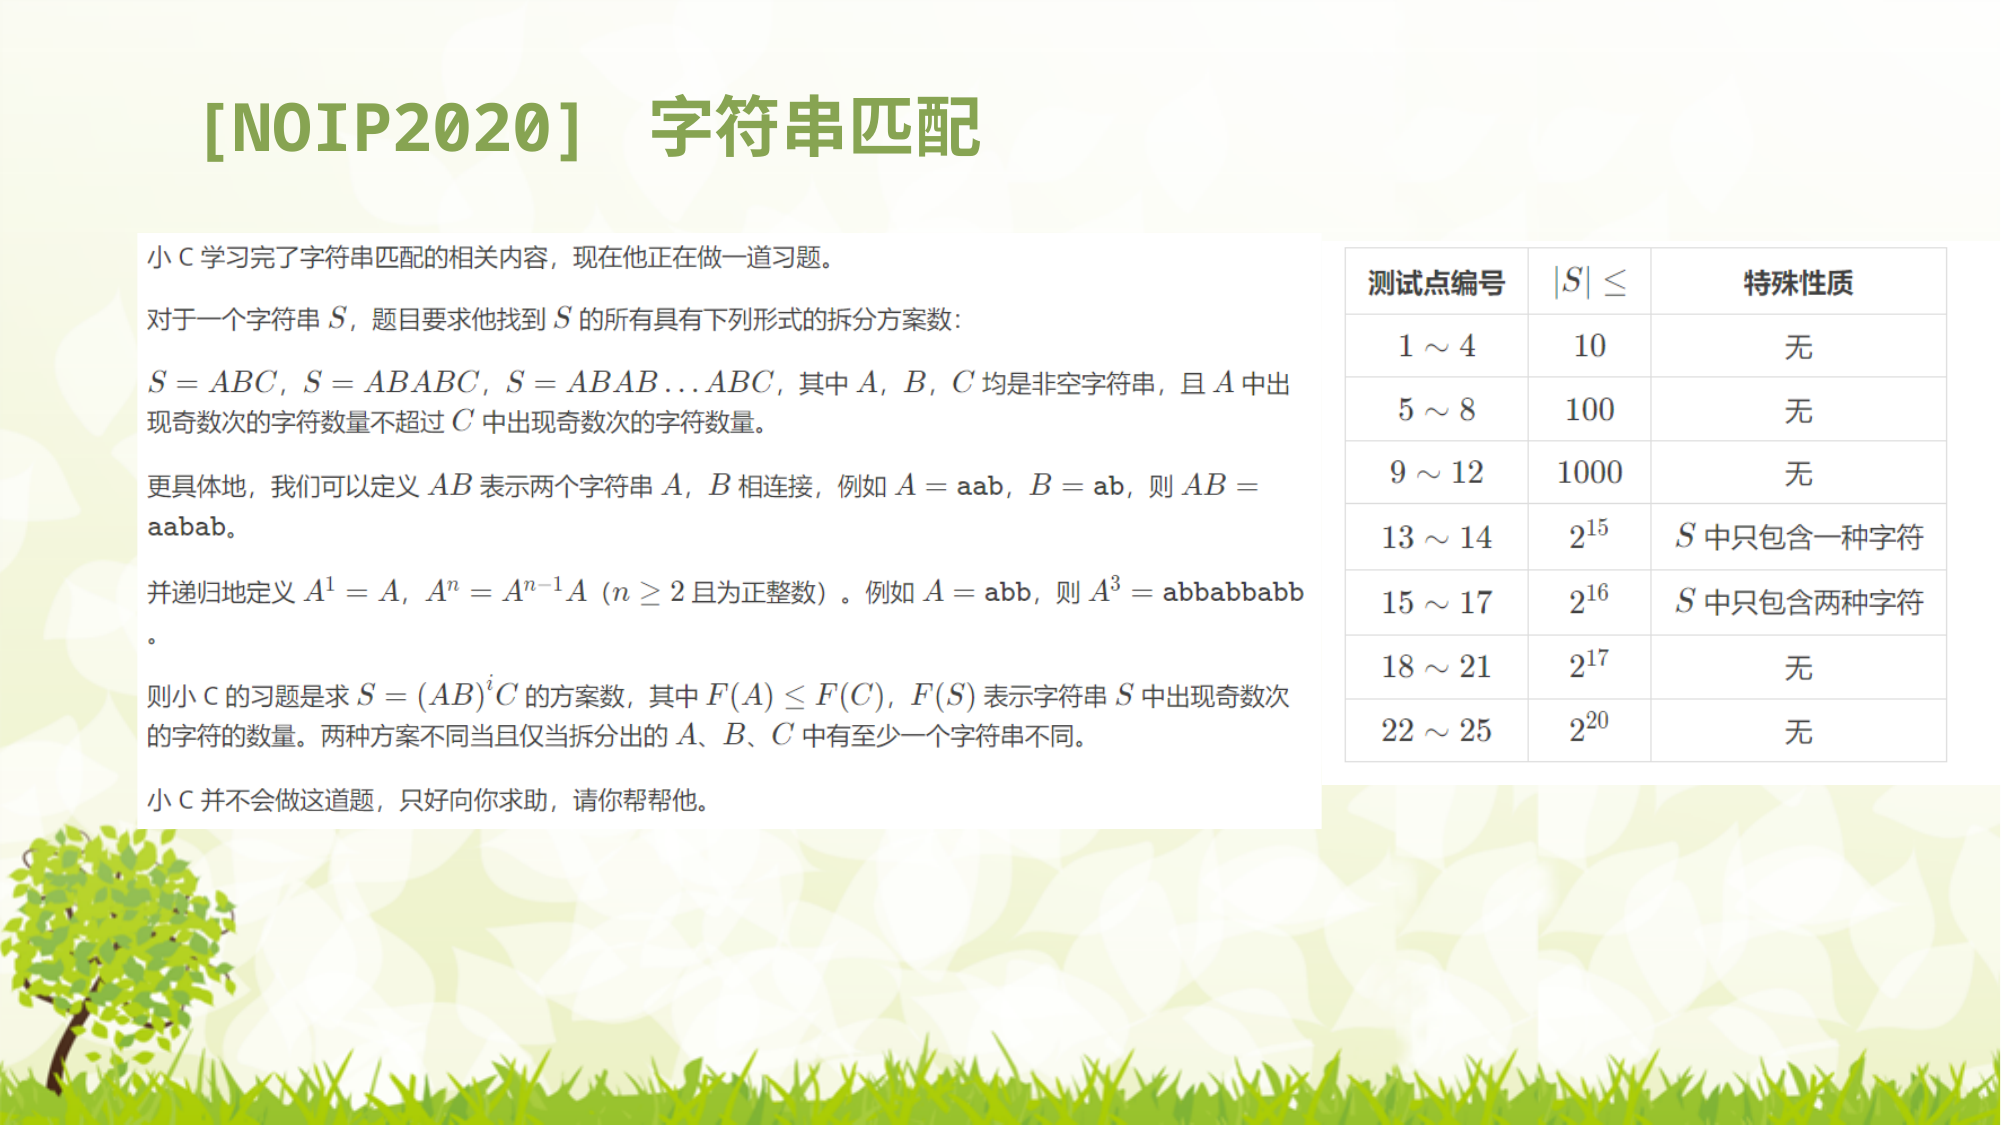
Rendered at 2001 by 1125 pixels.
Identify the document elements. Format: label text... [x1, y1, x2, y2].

picture [0, 0, 2001, 1125]
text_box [137, 233, 1322, 829]
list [1321, 241, 2000, 785]
title [NOIP2020] 字符串匹配 [137, 59, 1863, 200]
